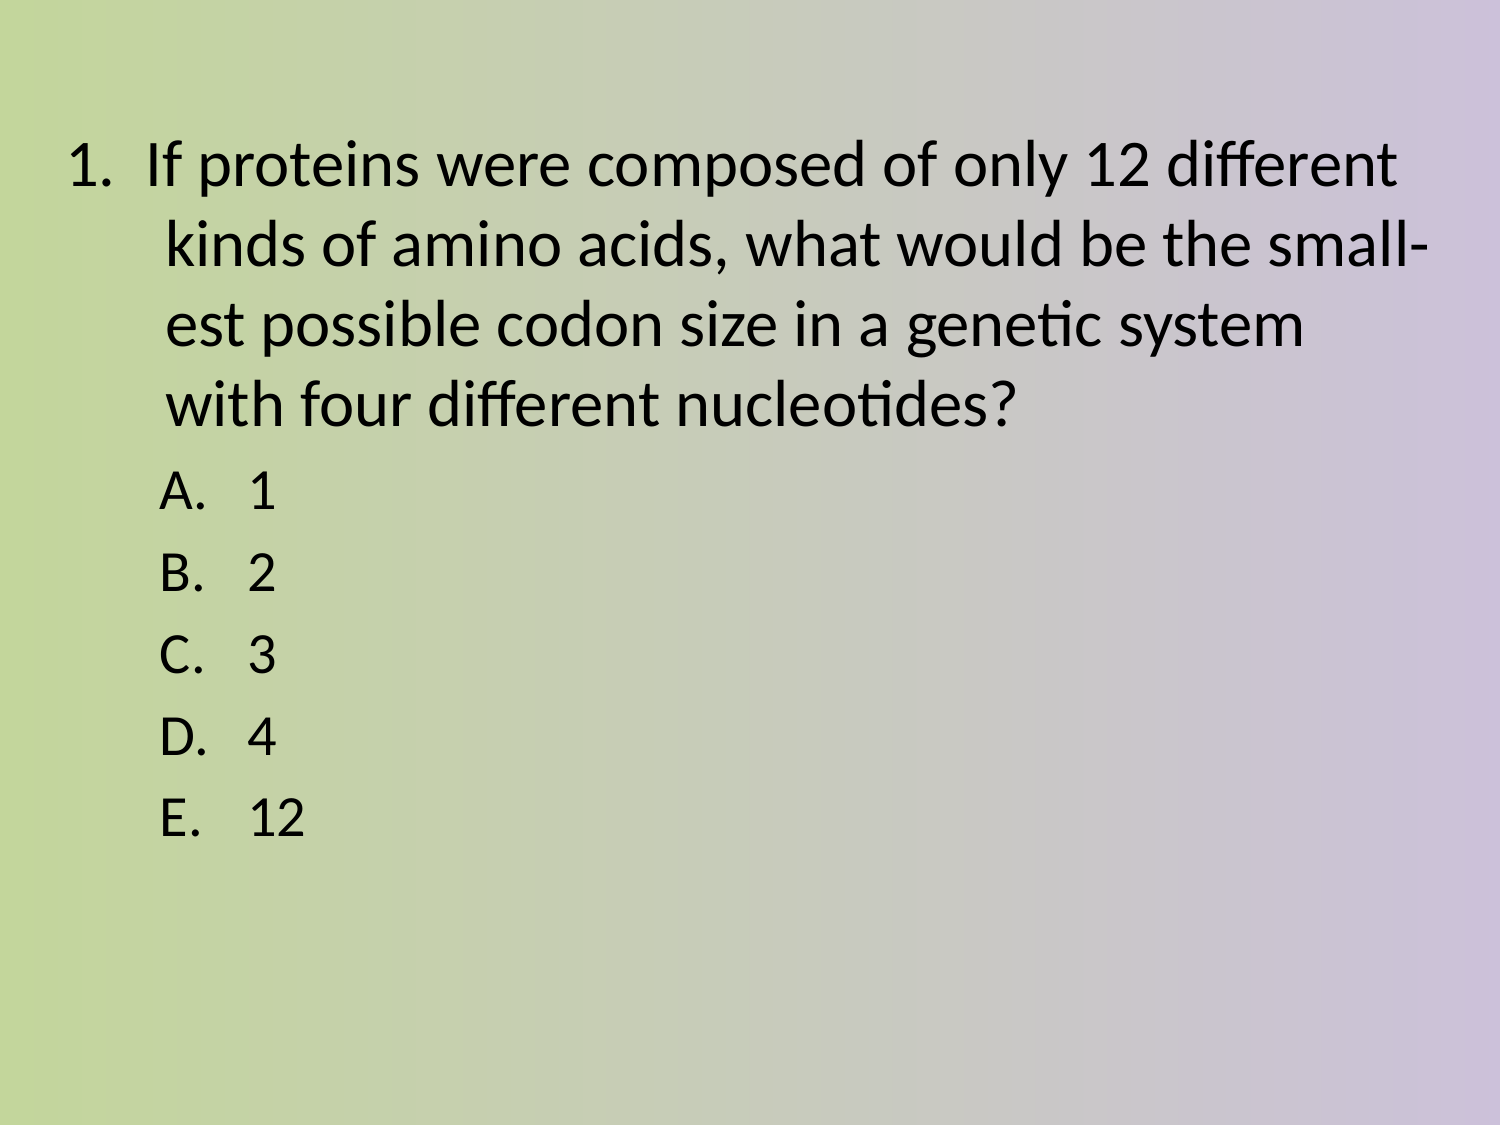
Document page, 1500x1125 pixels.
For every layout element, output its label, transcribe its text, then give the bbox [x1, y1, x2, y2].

list 1. If proteins were composed of only 12 different kinds of amino acids, what would be the small-est possible codon size in a genetic system with four different nucleotides? 1 2 3 4 12 [50, 112, 1450, 1021]
